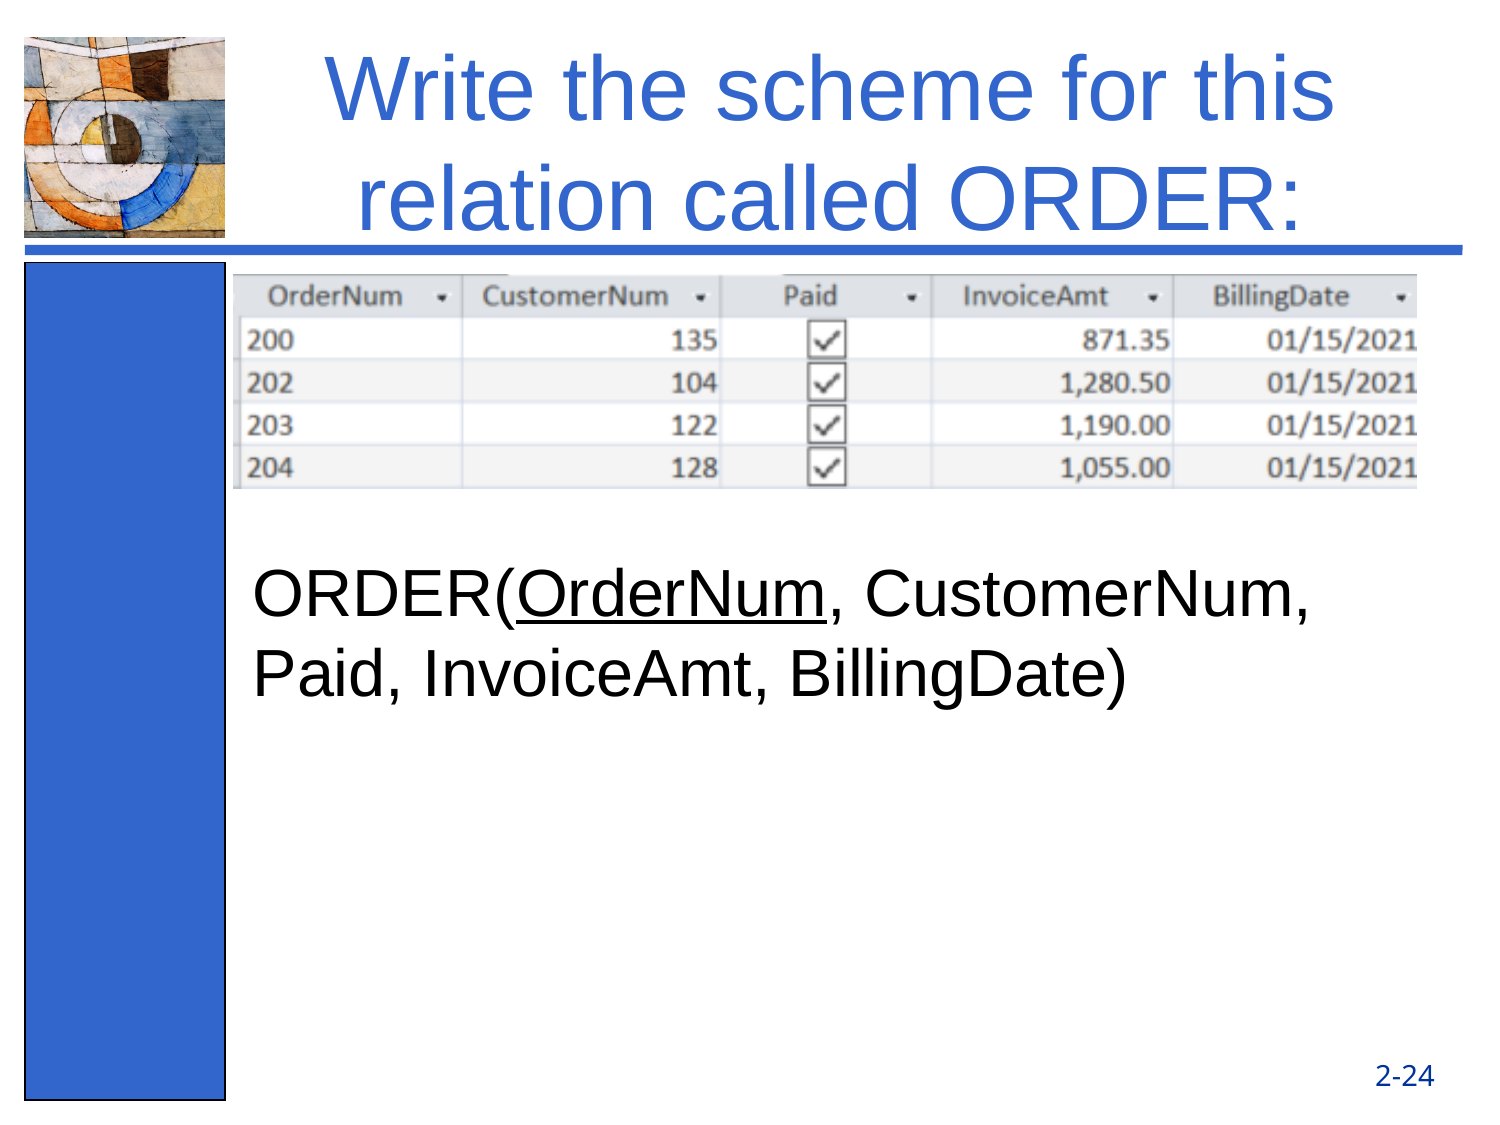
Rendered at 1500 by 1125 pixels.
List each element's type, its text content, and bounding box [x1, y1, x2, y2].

slide_number 2-24 [1287, 1049, 1451, 1103]
title Write the scheme for this relation called ORDER: [237, 44, 1426, 233]
picture [24, 37, 225, 238]
list ORDER(OrderNum, CustomerNum, Paid, InvoiceAmt, BillingDate) [237, 262, 1426, 1026]
picture [233, 274, 1417, 489]
